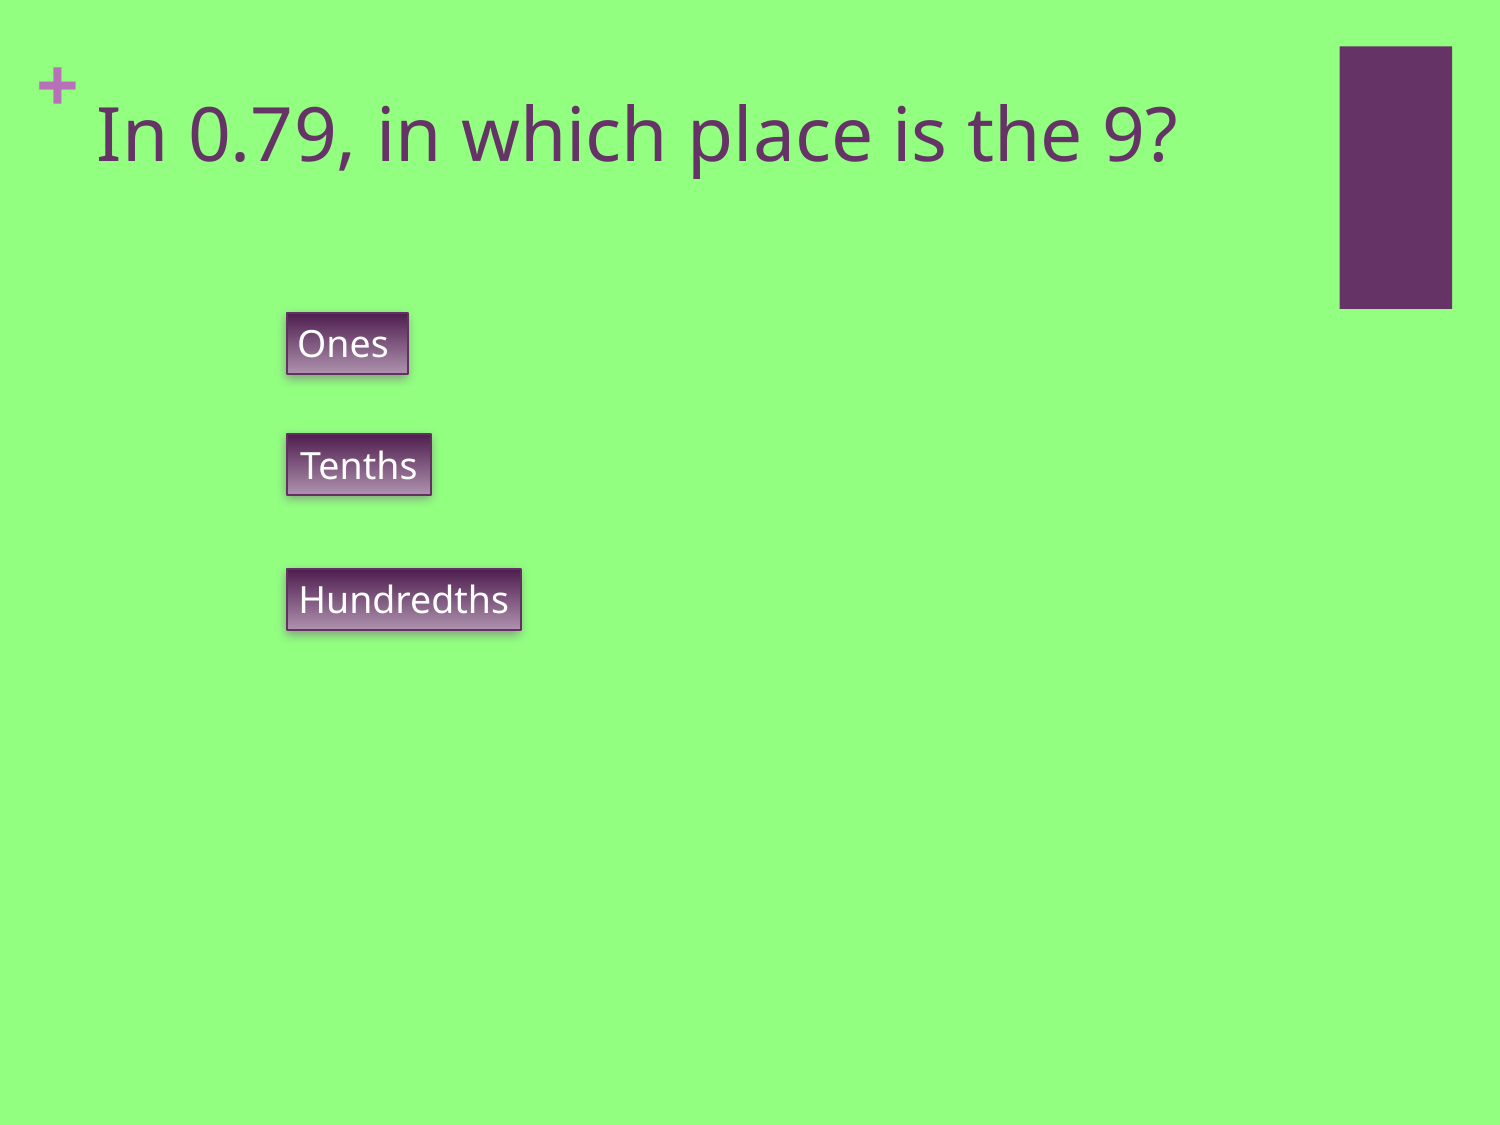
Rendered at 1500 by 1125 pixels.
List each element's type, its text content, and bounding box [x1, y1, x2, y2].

text_box Hundredths [283, 569, 525, 629]
text_box Ones [282, 313, 414, 373]
text_box Tenths [285, 434, 433, 494]
title In 0.79, in which place is the 9? [81, 79, 1322, 263]
